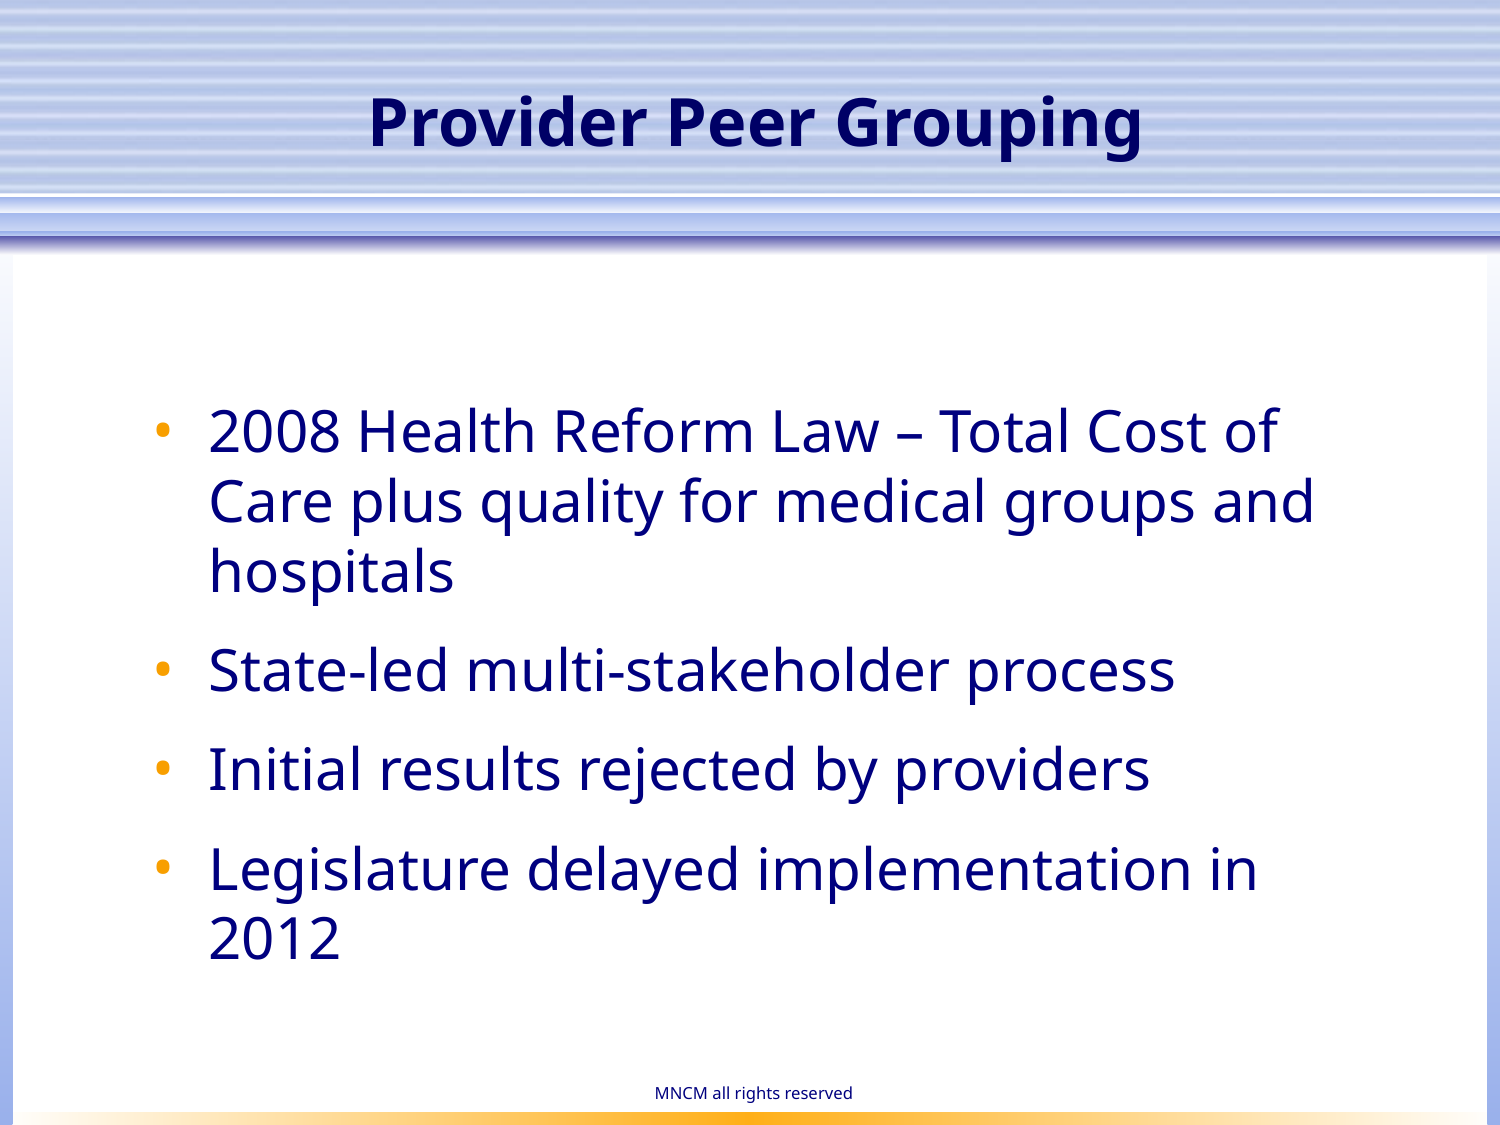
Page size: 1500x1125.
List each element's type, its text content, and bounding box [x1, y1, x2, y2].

picture [0, 0, 1500, 193]
list 2008 Health Reform Law – Total Cost of Care plus quality for medical groups and hospitals State-led multi-stakeholder process Initial results rejected by providers Legislature delayed implementation in 2012 [137, 287, 1376, 1051]
title Provider Peer Grouping [62, 49, 1451, 201]
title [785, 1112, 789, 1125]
footer MNCM all rights reserved [137, 1074, 1376, 1103]
